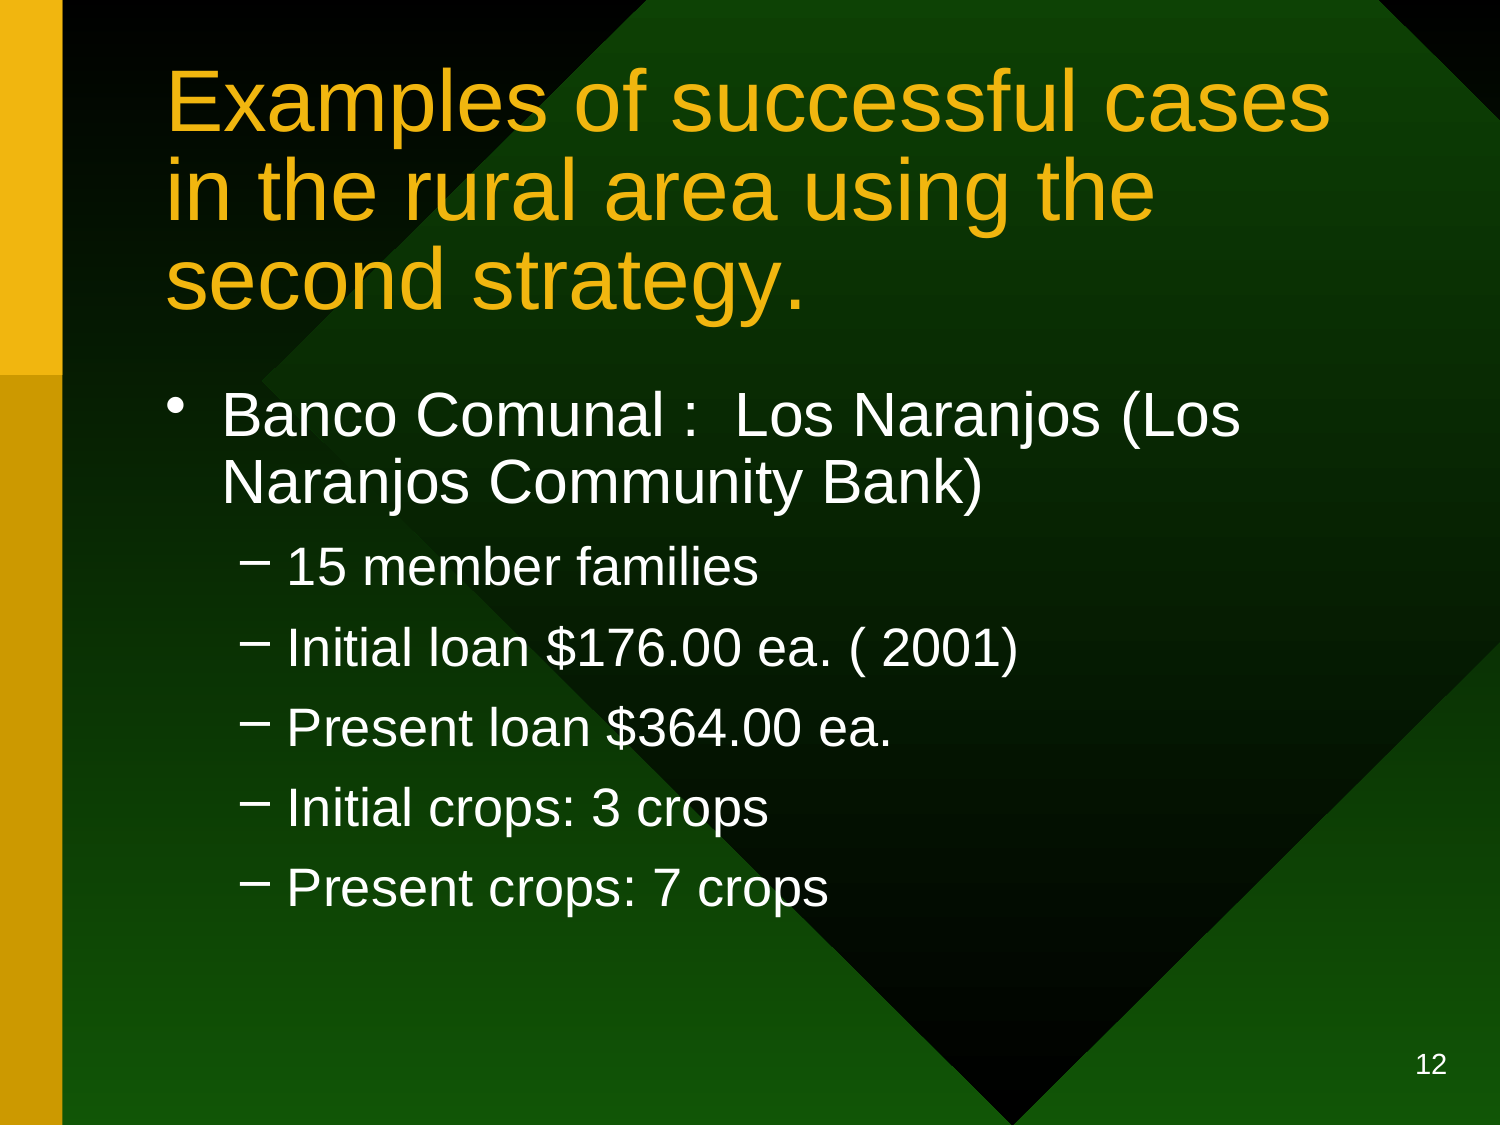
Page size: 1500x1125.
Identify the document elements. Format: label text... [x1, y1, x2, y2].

list Banco Comunal : Los Naranjos (Los Naranjos Community Bank) 15 member families Initial loan $176.00 ea. ( 2001) Present loan $364.00 ea. Initial crops: 3 crops Present crops: 7 crops [149, 374, 1388, 976]
title Examples of successful cases in the rural area using the second strategy. [149, 99, 1388, 288]
slide_number 12 [1087, 1049, 1463, 1088]
